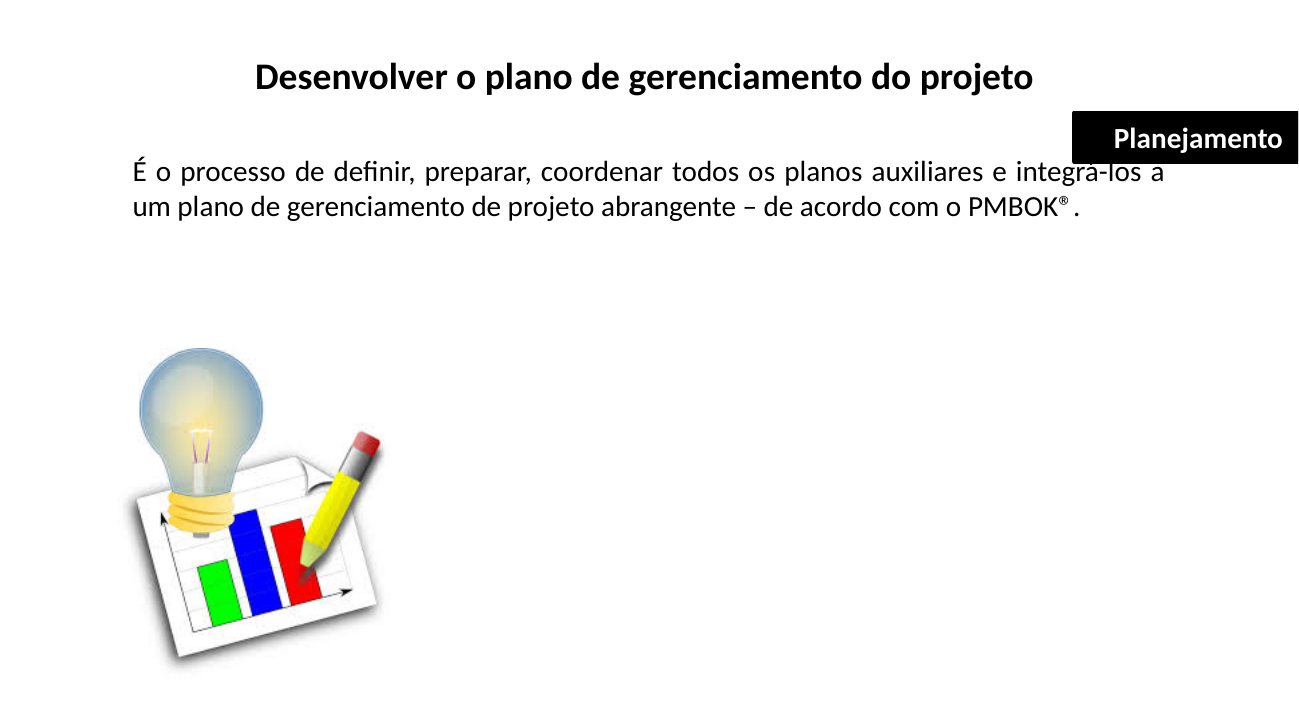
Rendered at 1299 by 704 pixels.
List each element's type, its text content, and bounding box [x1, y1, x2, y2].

text_box É o processo de definir, preparar, coordenar todos os planos auxiliares e integrá-los a um plano de gerenciamento de projeto abrangente – de acordo com o PMBOK®. [117, 145, 1181, 559]
picture [117, 347, 391, 678]
text_box Desenvolver o plano de gerenciamento do projeto [0, 44, 1299, 106]
text_box Planejamento [1074, 112, 1299, 162]
